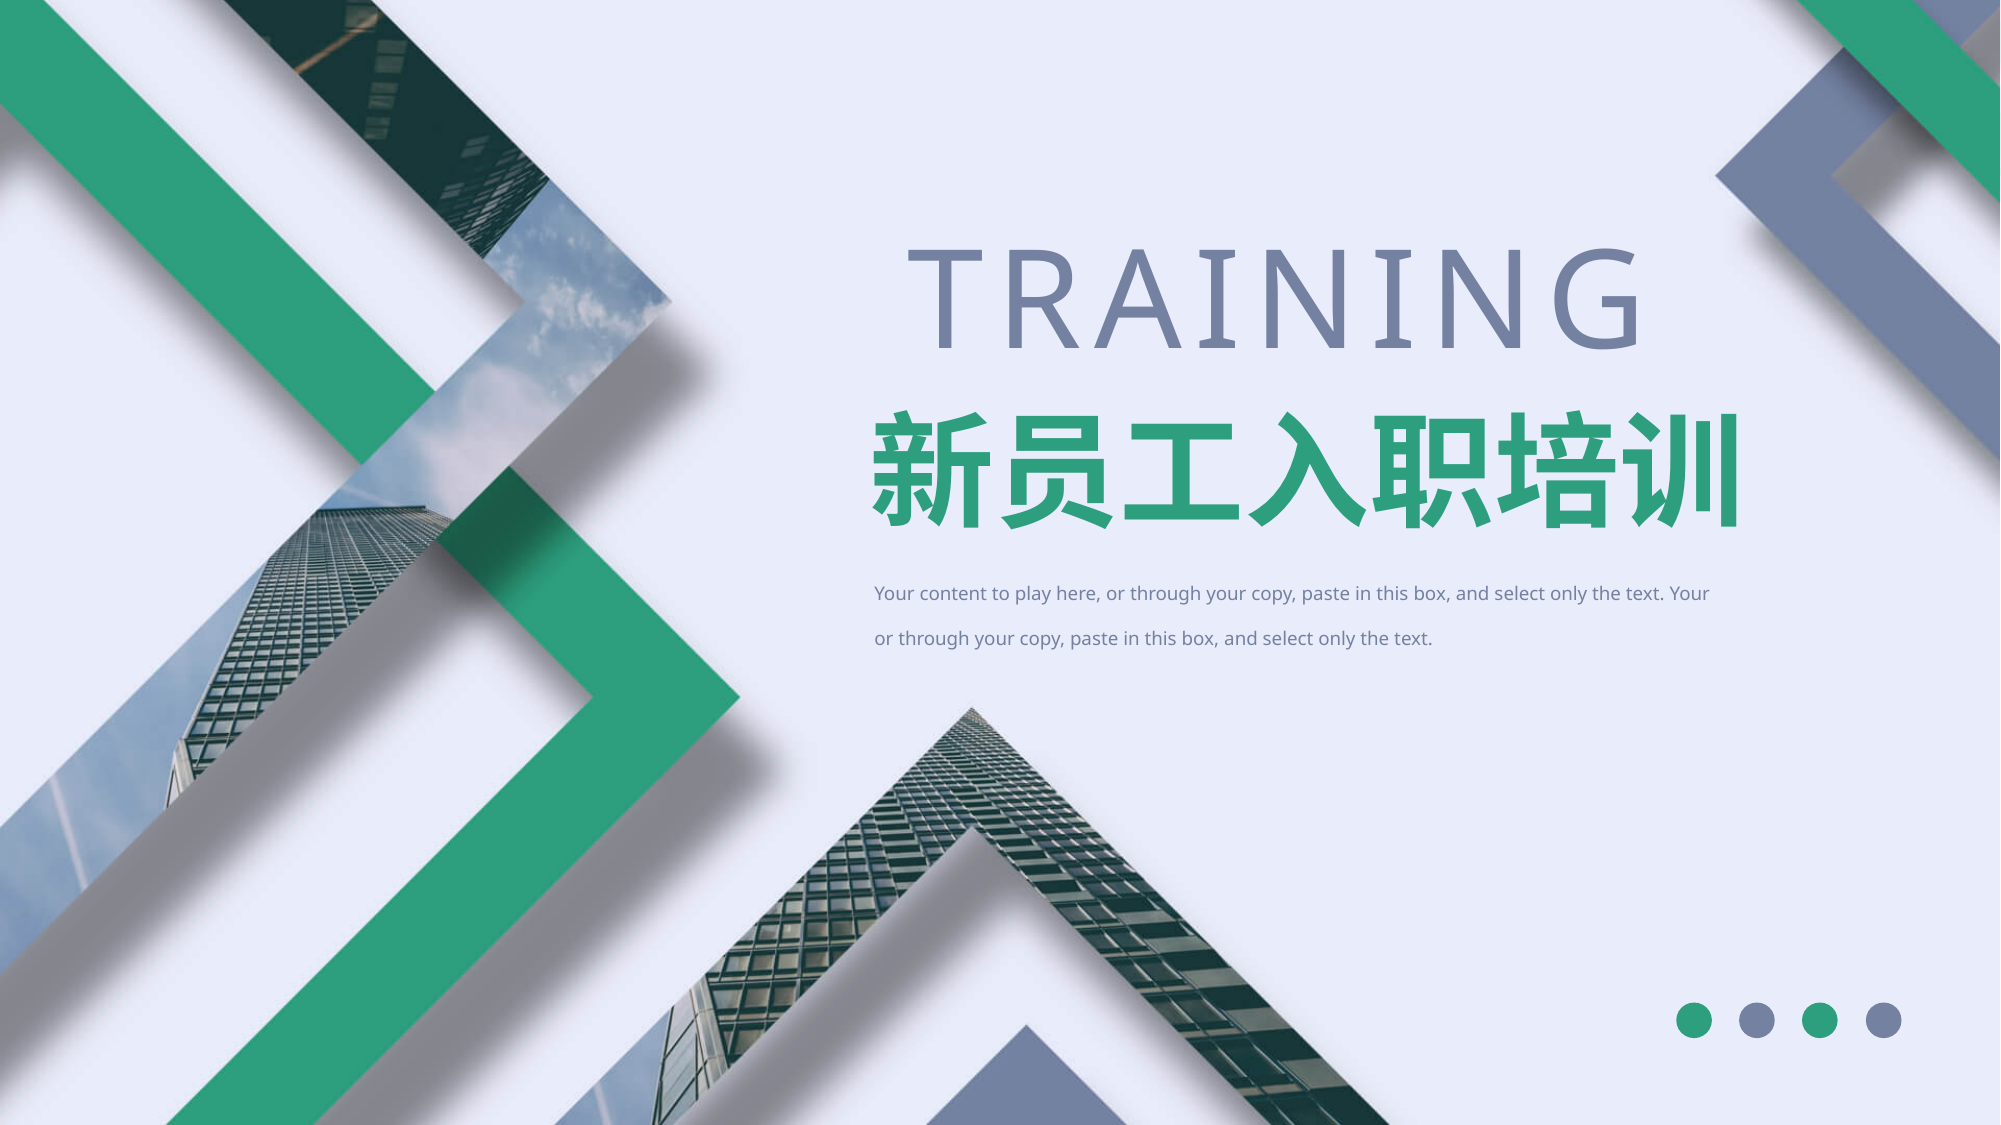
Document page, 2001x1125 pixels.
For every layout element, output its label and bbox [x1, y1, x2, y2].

text_box [1676, 1002, 1902, 1039]
picture [0, 0, 2001, 1125]
